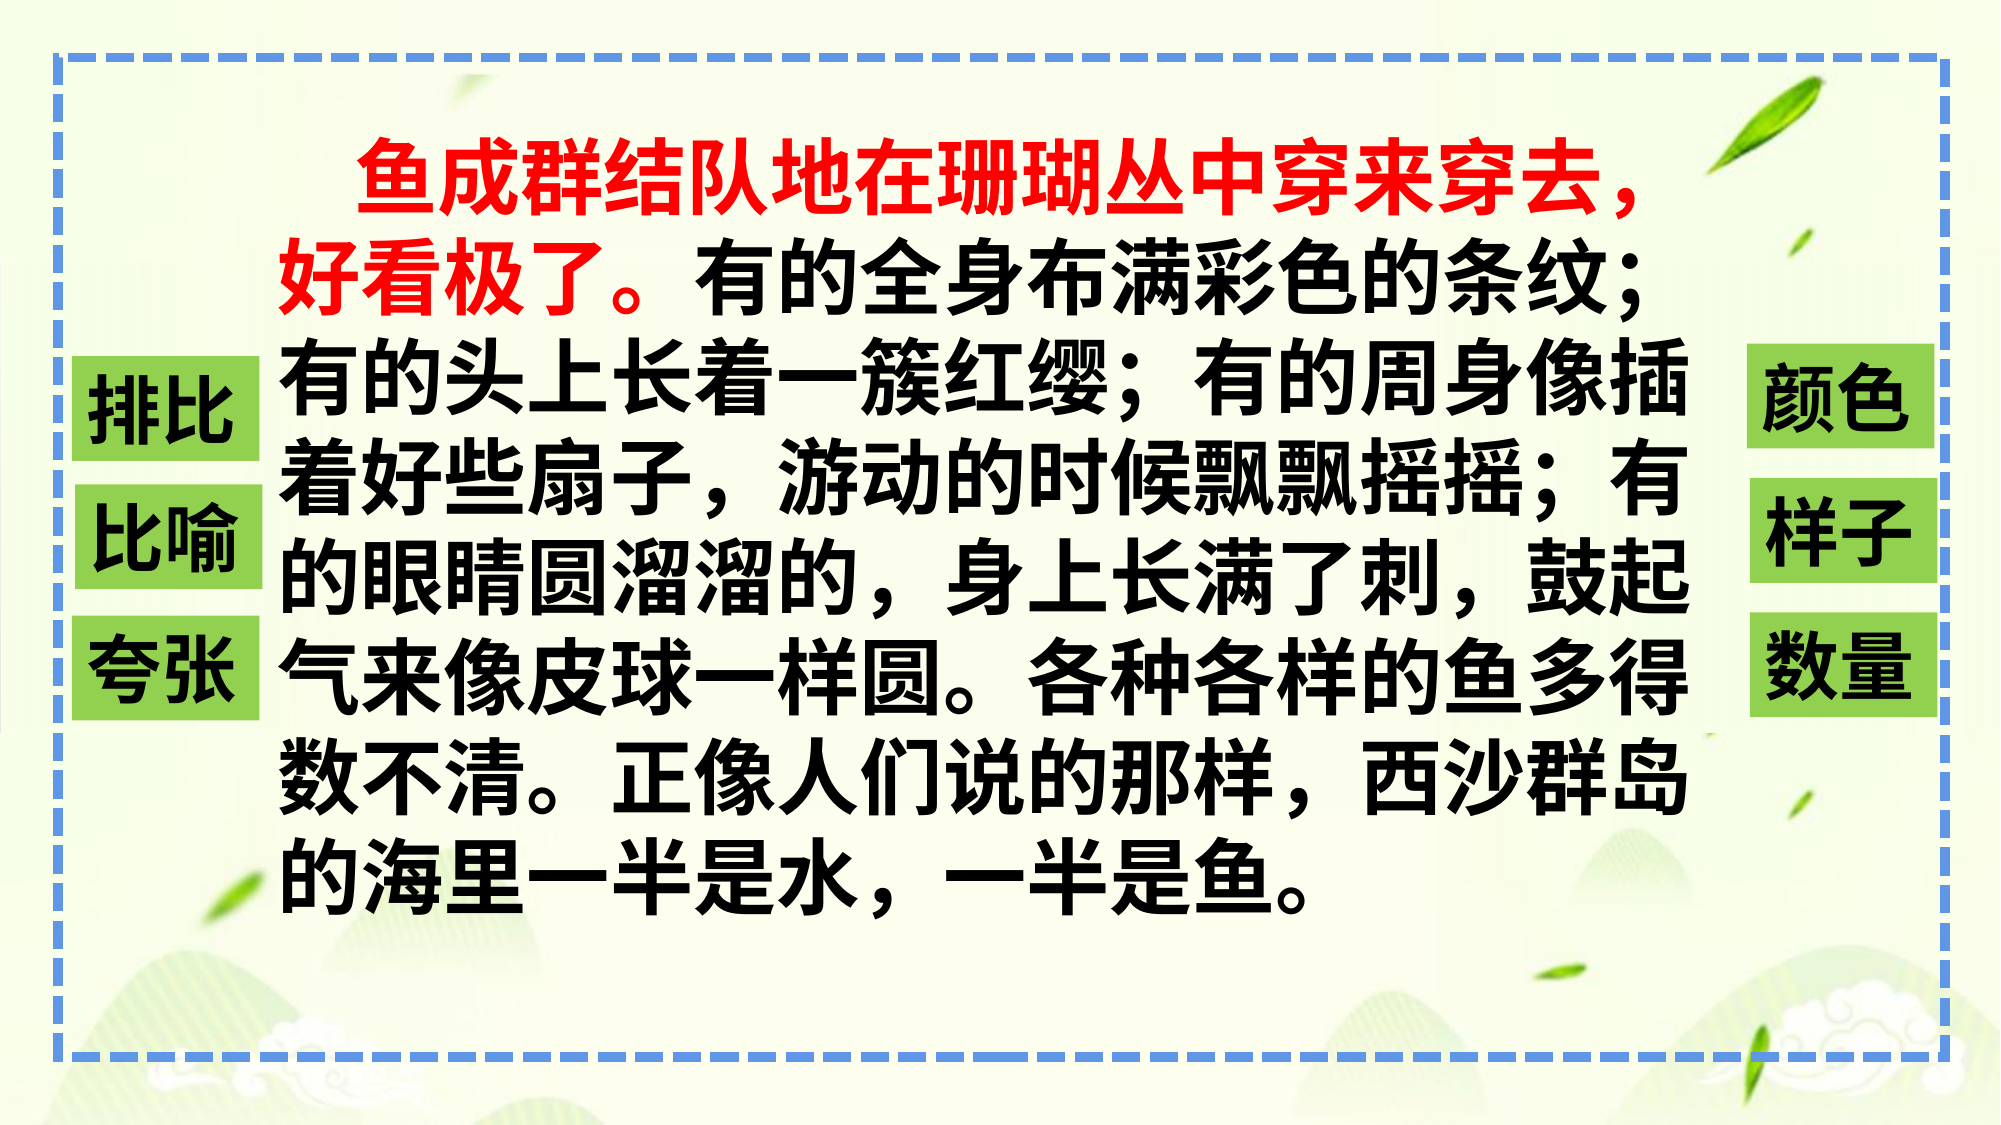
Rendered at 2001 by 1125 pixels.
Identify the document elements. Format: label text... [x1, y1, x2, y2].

text_box 排比 [71, 356, 260, 461]
text_box 样子 [1749, 478, 1938, 583]
text_box 比喻 [75, 484, 263, 590]
text_box 夸张 [71, 615, 260, 721]
picture [0, 0, 2001, 1125]
text_box 颜色 [1746, 343, 1935, 449]
text_box 鱼成群结队地在珊瑚丛中穿来穿去，好看极了。有的全身布满彩色的条纹；有的头上长着一簇红缨；有的周身像插着好些扇子，游动的时候飘飘摇摇；有的眼睛圆溜溜的，身上长满了刺，鼓起气来像皮球一样圆。各种各样的鱼多得数不清。正像人们说的那样，西沙群岛的海里一半是水，一半是鱼。 [262, 117, 1721, 1033]
text_box 数量 [1749, 612, 1938, 718]
